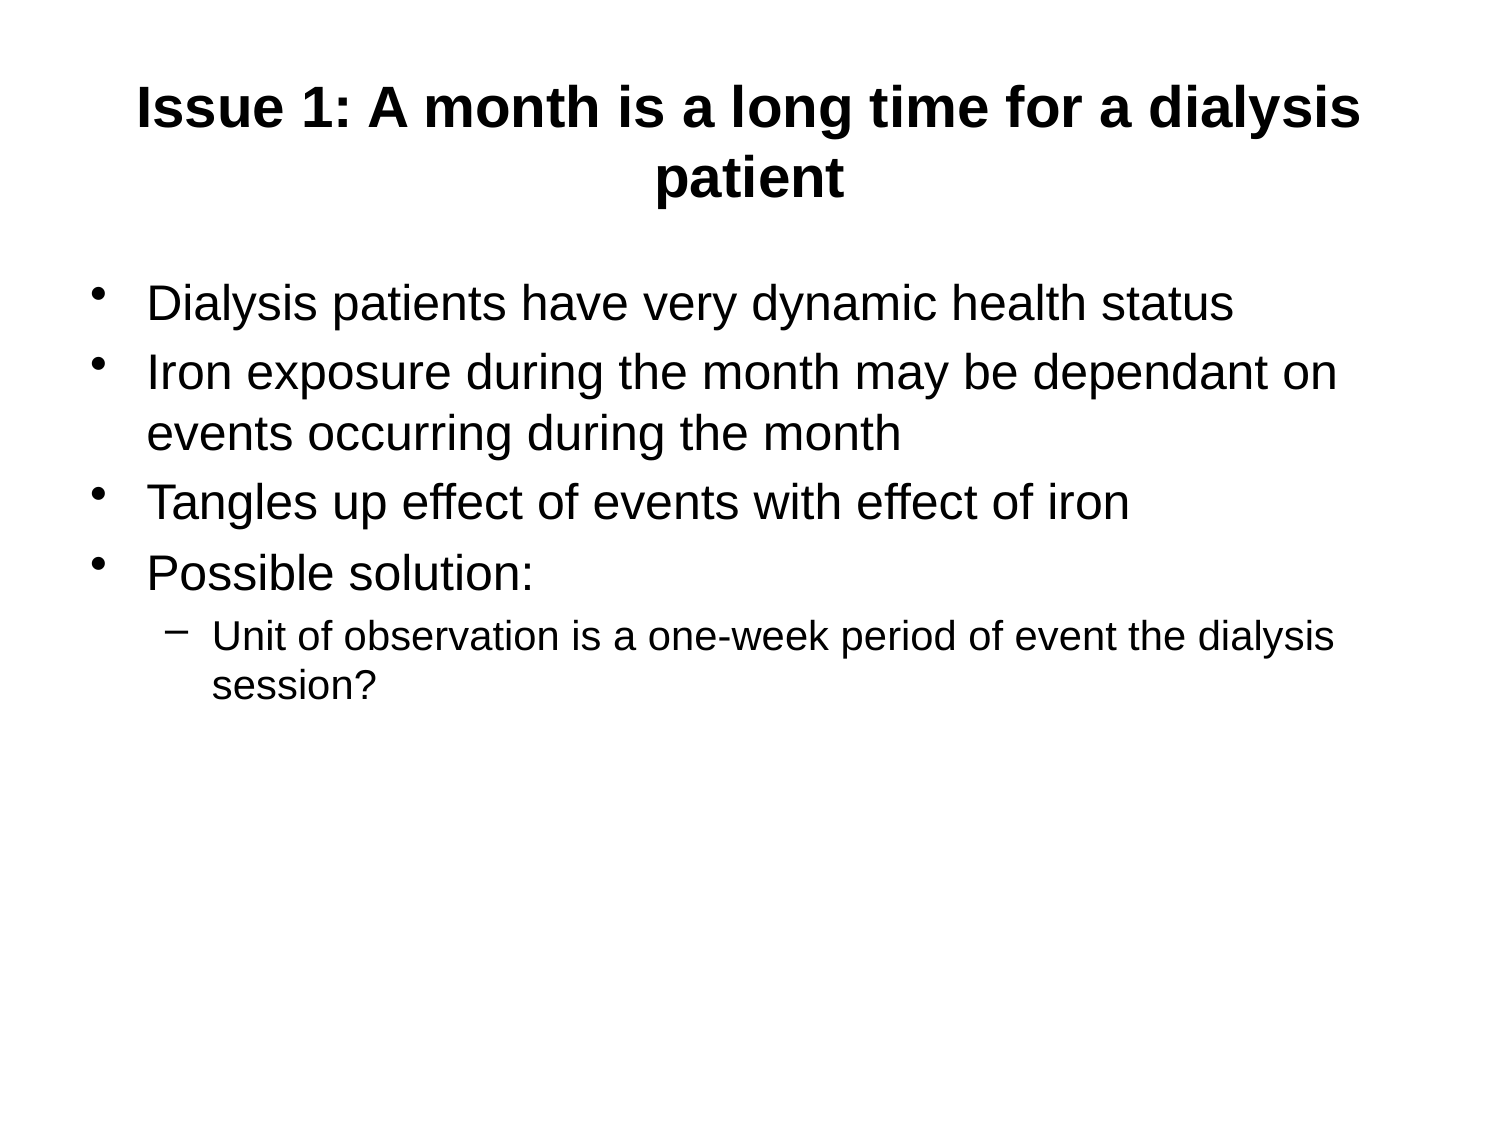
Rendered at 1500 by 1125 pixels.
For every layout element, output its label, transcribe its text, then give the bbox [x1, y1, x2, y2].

title Issue 1: A month is a long time for a dialysis patient [74, 44, 1426, 233]
list Dialysis patients have very dynamic health status Iron exposure during the month may be dependant on events occurring during the month Tangles up effect of events with effect of iron Possible solution: Unit of observation is a one-week period of event the dialysis session? [74, 262, 1426, 1006]
